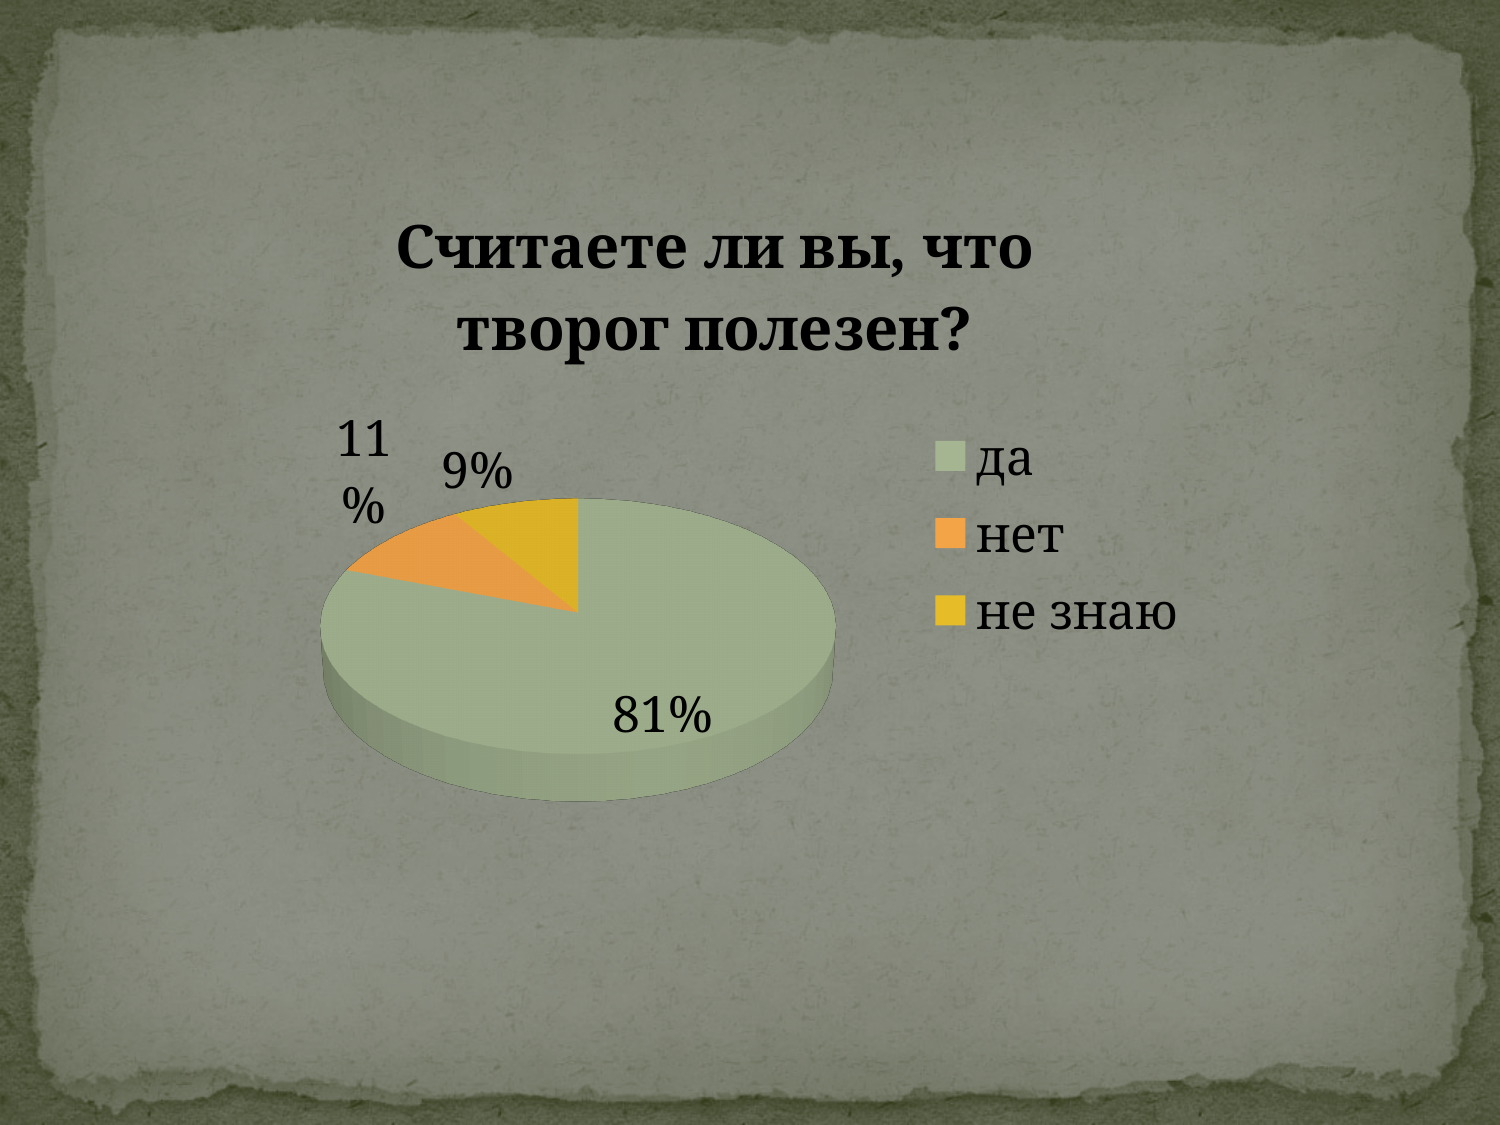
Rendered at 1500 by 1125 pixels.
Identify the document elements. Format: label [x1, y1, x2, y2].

chart [223, 164, 1208, 901]
